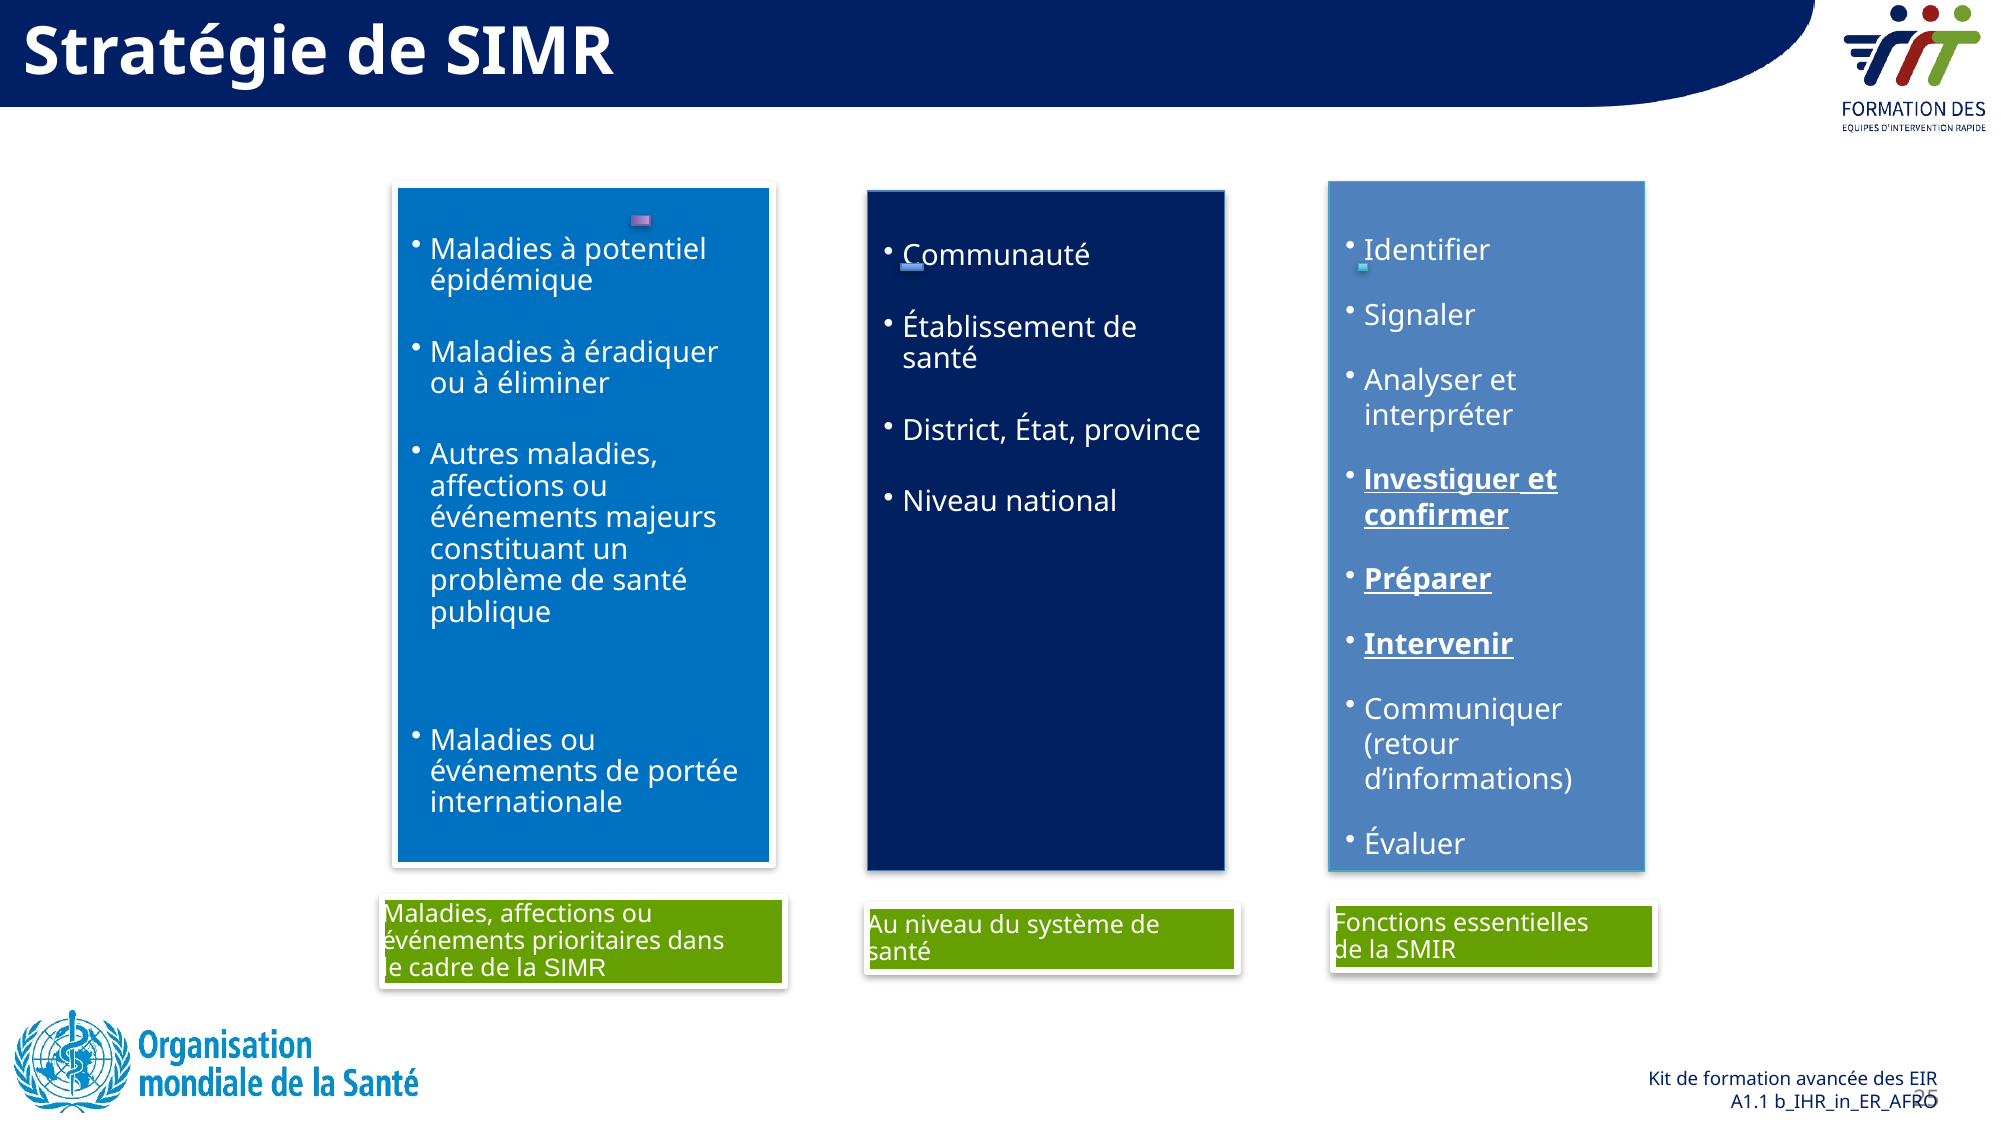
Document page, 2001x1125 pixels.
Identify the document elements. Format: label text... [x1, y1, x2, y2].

picture [14, 1010, 418, 1113]
picture [0, 0, 1815, 107]
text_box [369, 181, 1670, 1053]
picture [75, 1029, 82, 1041]
text_box Stratégie de SIMR [18, 0, 1062, 95]
picture [1842, 4, 1986, 133]
